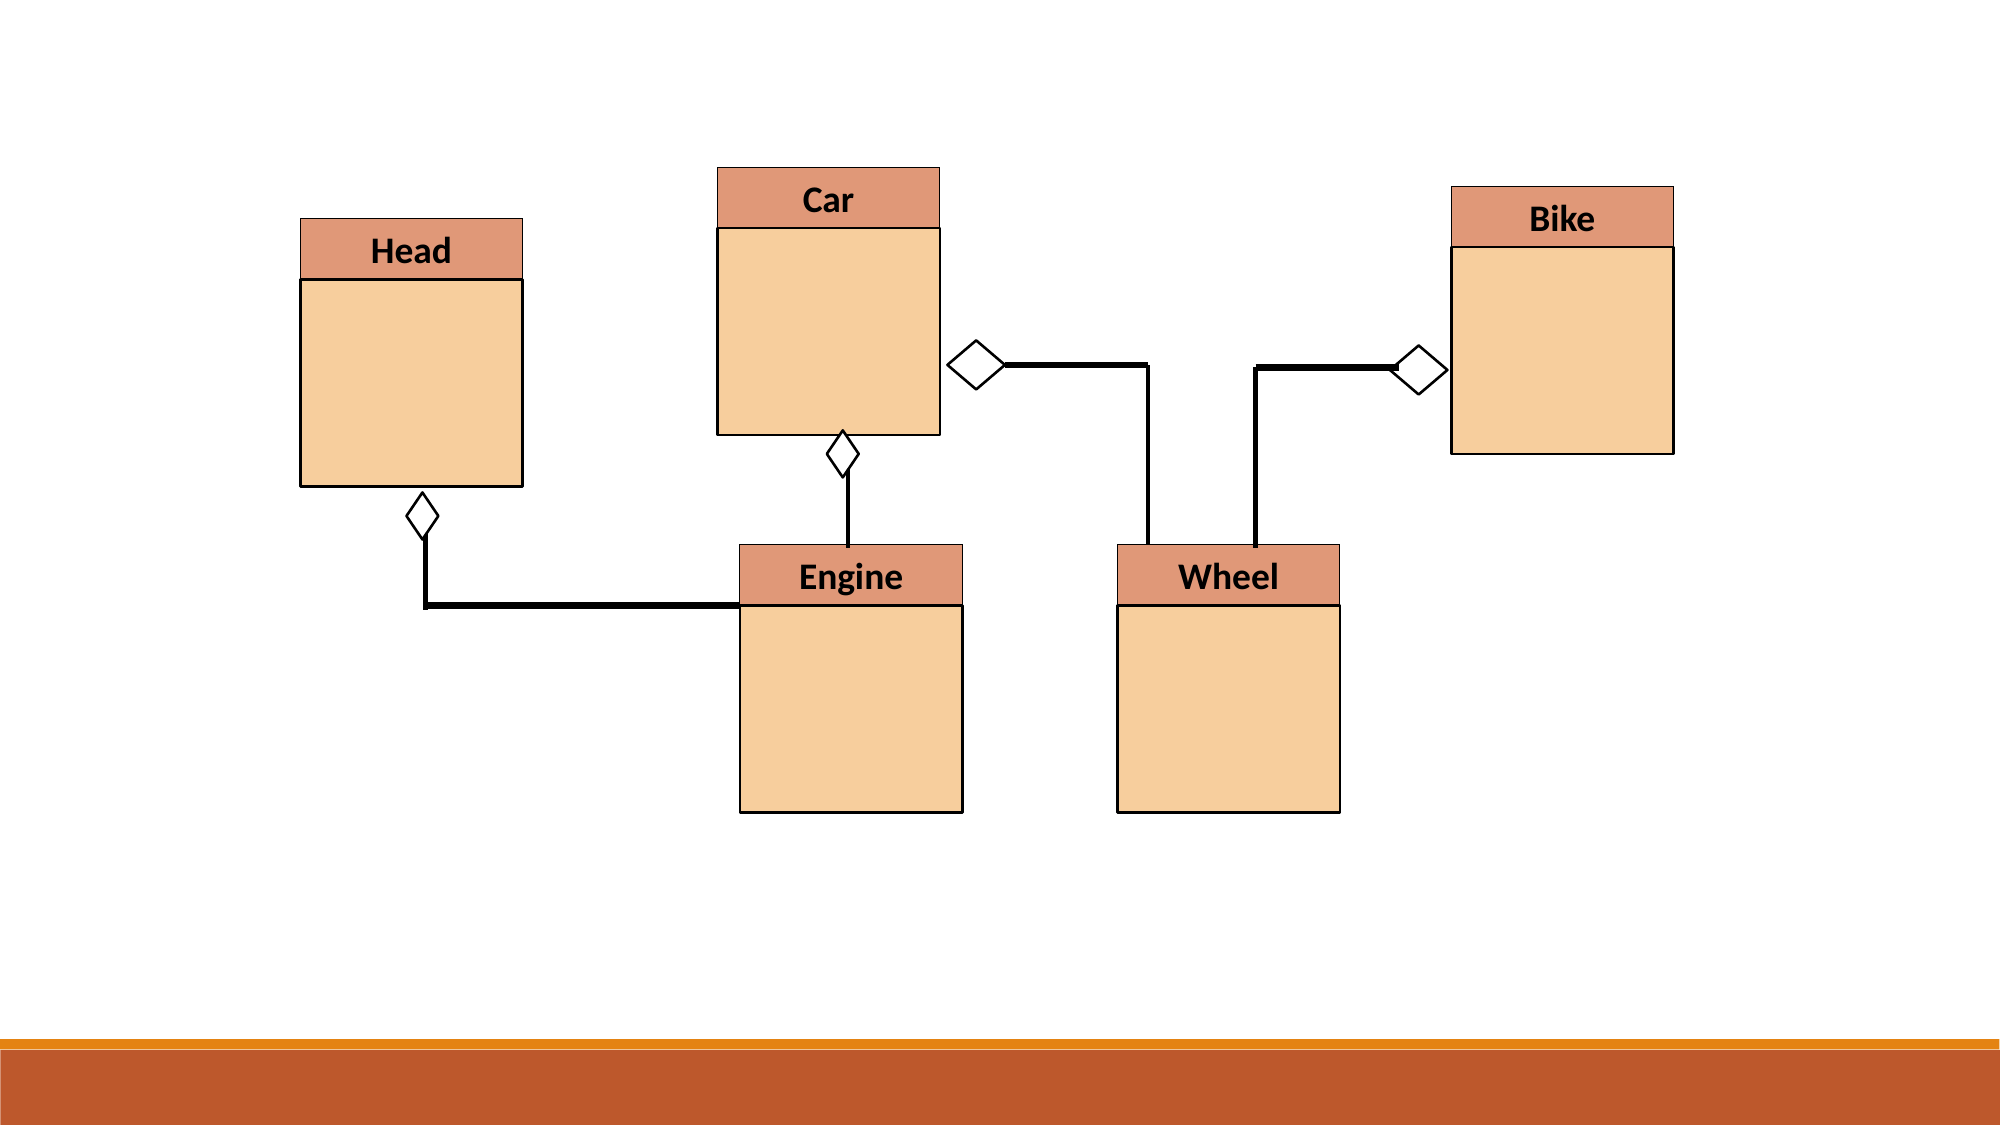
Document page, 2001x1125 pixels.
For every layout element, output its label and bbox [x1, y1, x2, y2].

text_box [299, 166, 1675, 813]
